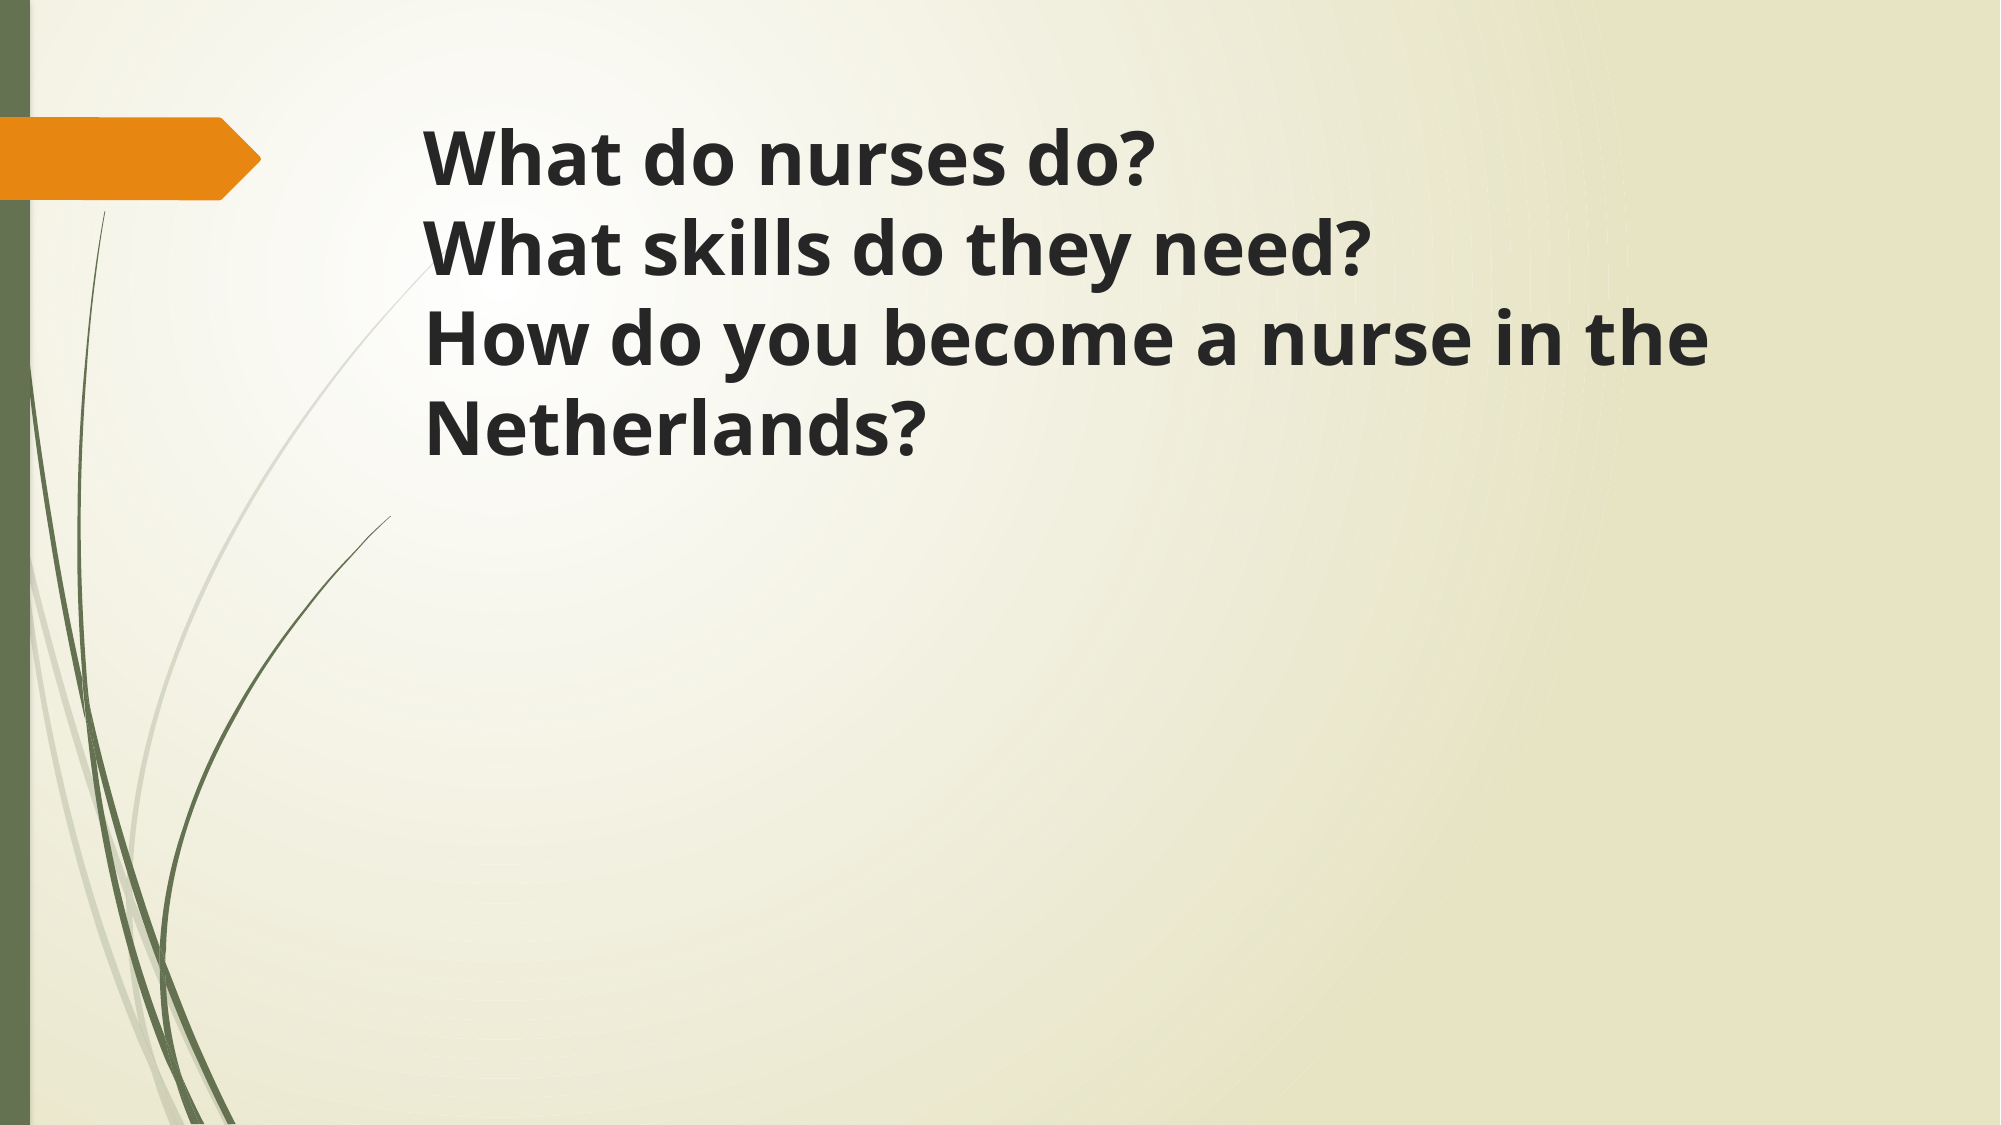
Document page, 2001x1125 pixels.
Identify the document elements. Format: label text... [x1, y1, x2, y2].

title What do nurses do? What skills do they need? How do you become a nurse in the Netherlands? [408, 102, 1888, 731]
